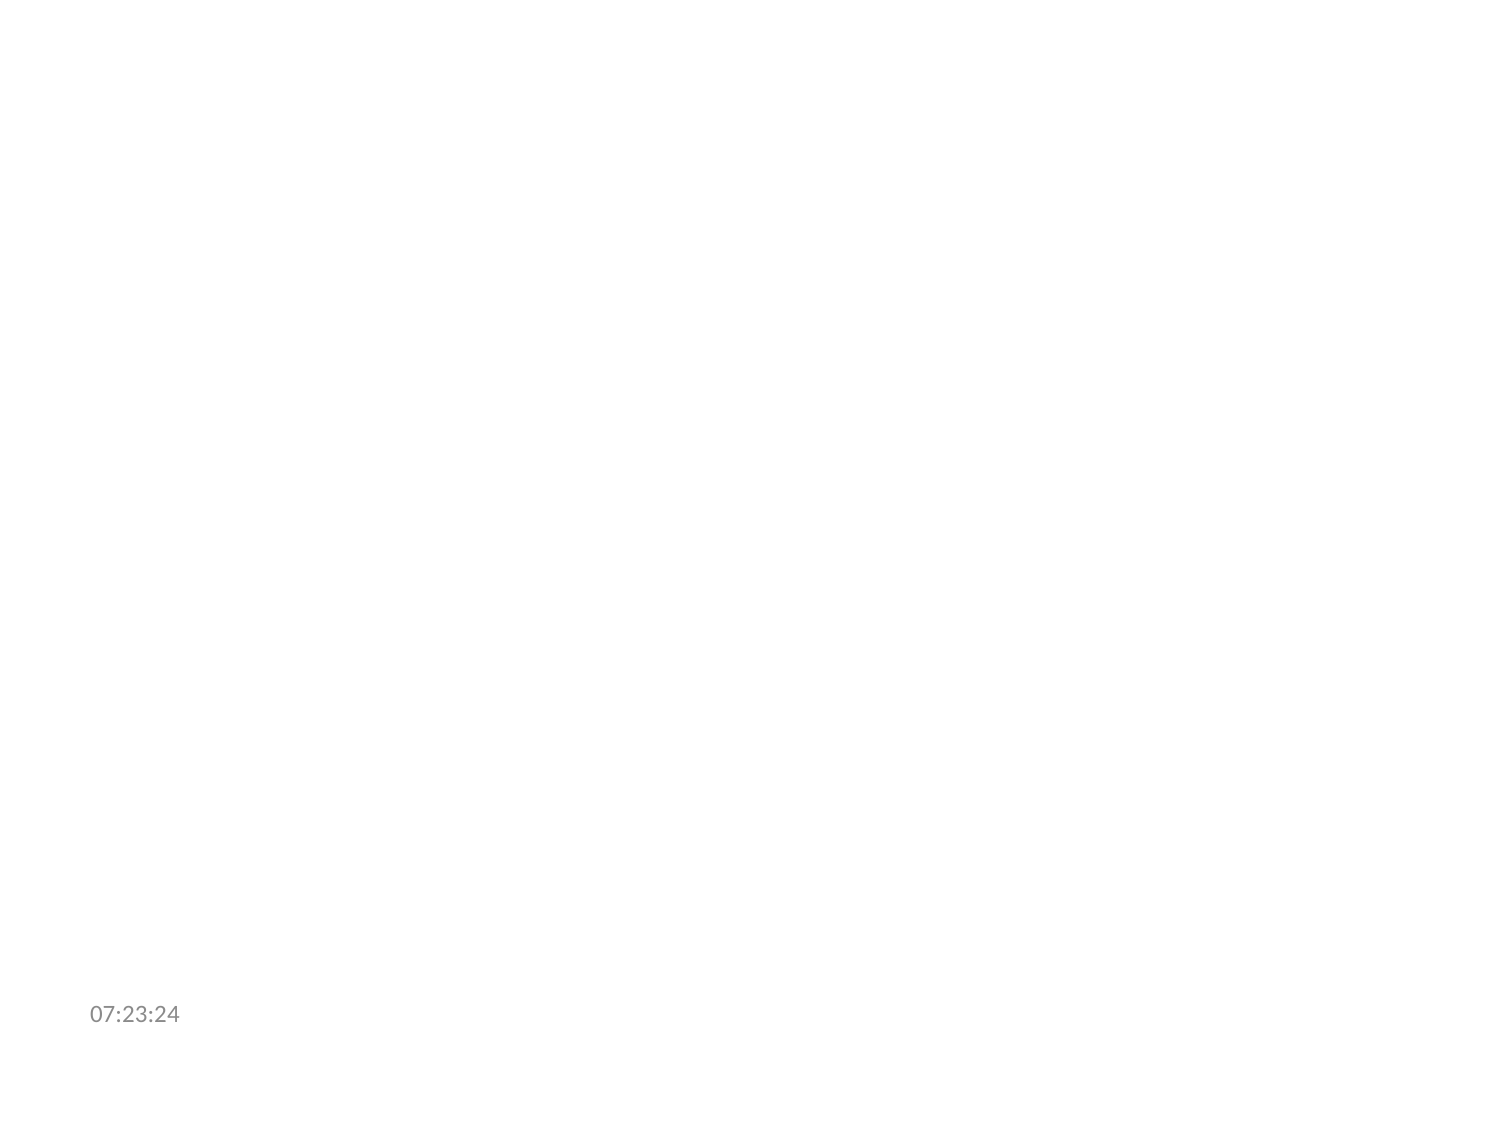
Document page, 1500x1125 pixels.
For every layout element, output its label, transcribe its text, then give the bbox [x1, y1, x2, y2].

text_box 15:35:09 [75, 982, 425, 1043]
